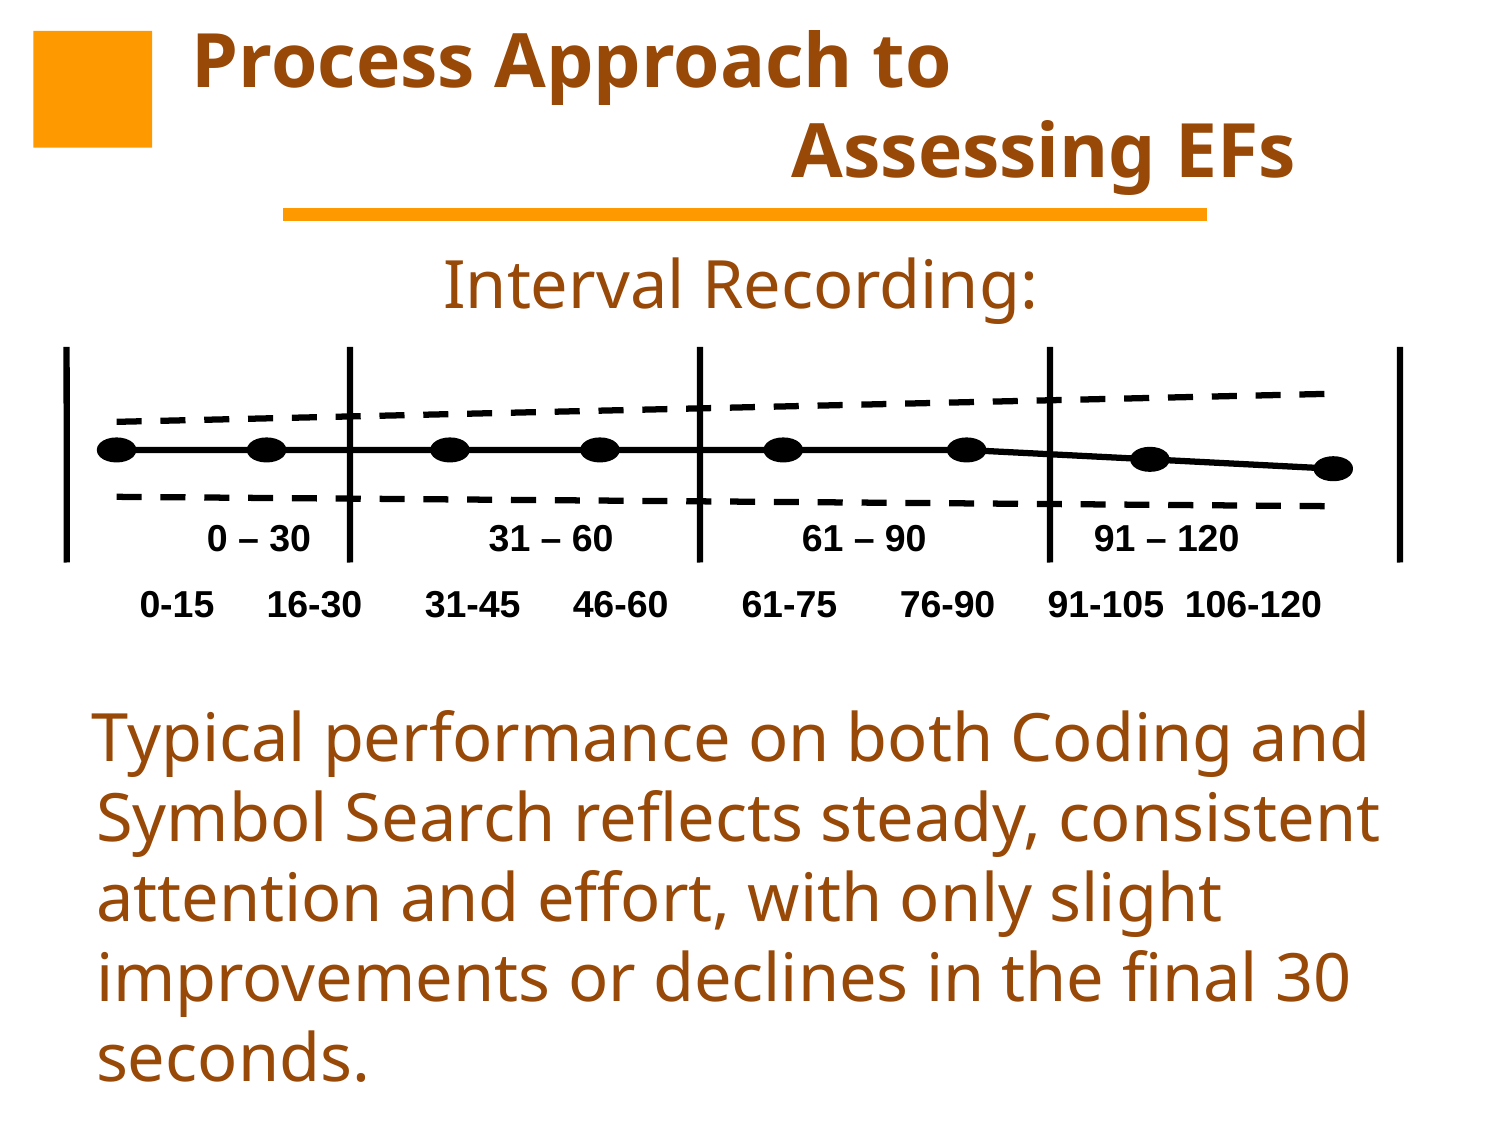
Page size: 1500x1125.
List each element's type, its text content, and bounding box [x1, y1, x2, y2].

text_box [766, 440, 800, 450]
text_box Typical performance on both Coding and Symbol Search reflects steady, consistent attention and effort, with only slight improvements or declines in the final 30 seconds. [24, 687, 1475, 1100]
text_box [1133, 449, 1167, 469]
text_box [250, 451, 283, 460]
list Interval Recording: [66, 234, 1451, 329]
text_box [99, 440, 134, 460]
text_box [1316, 459, 1350, 479]
text_box [433, 440, 467, 450]
text_box [433, 451, 467, 460]
title Process Approach to Assessing EFs [176, 74, 1402, 201]
text_box [950, 451, 984, 460]
text_box [583, 451, 617, 460]
text_box [31, 29, 154, 150]
text_box [949, 440, 984, 450]
text_box [583, 440, 617, 450]
text_box 0 – 30 31 – 60 61 – 90 91 – 120 [192, 506, 1267, 566]
text_box 0-15 16-30 31-45 46-60 61-75 76-90 91-105 106-120 [114, 573, 1339, 633]
text_box [249, 440, 284, 450]
text_box [766, 451, 800, 460]
